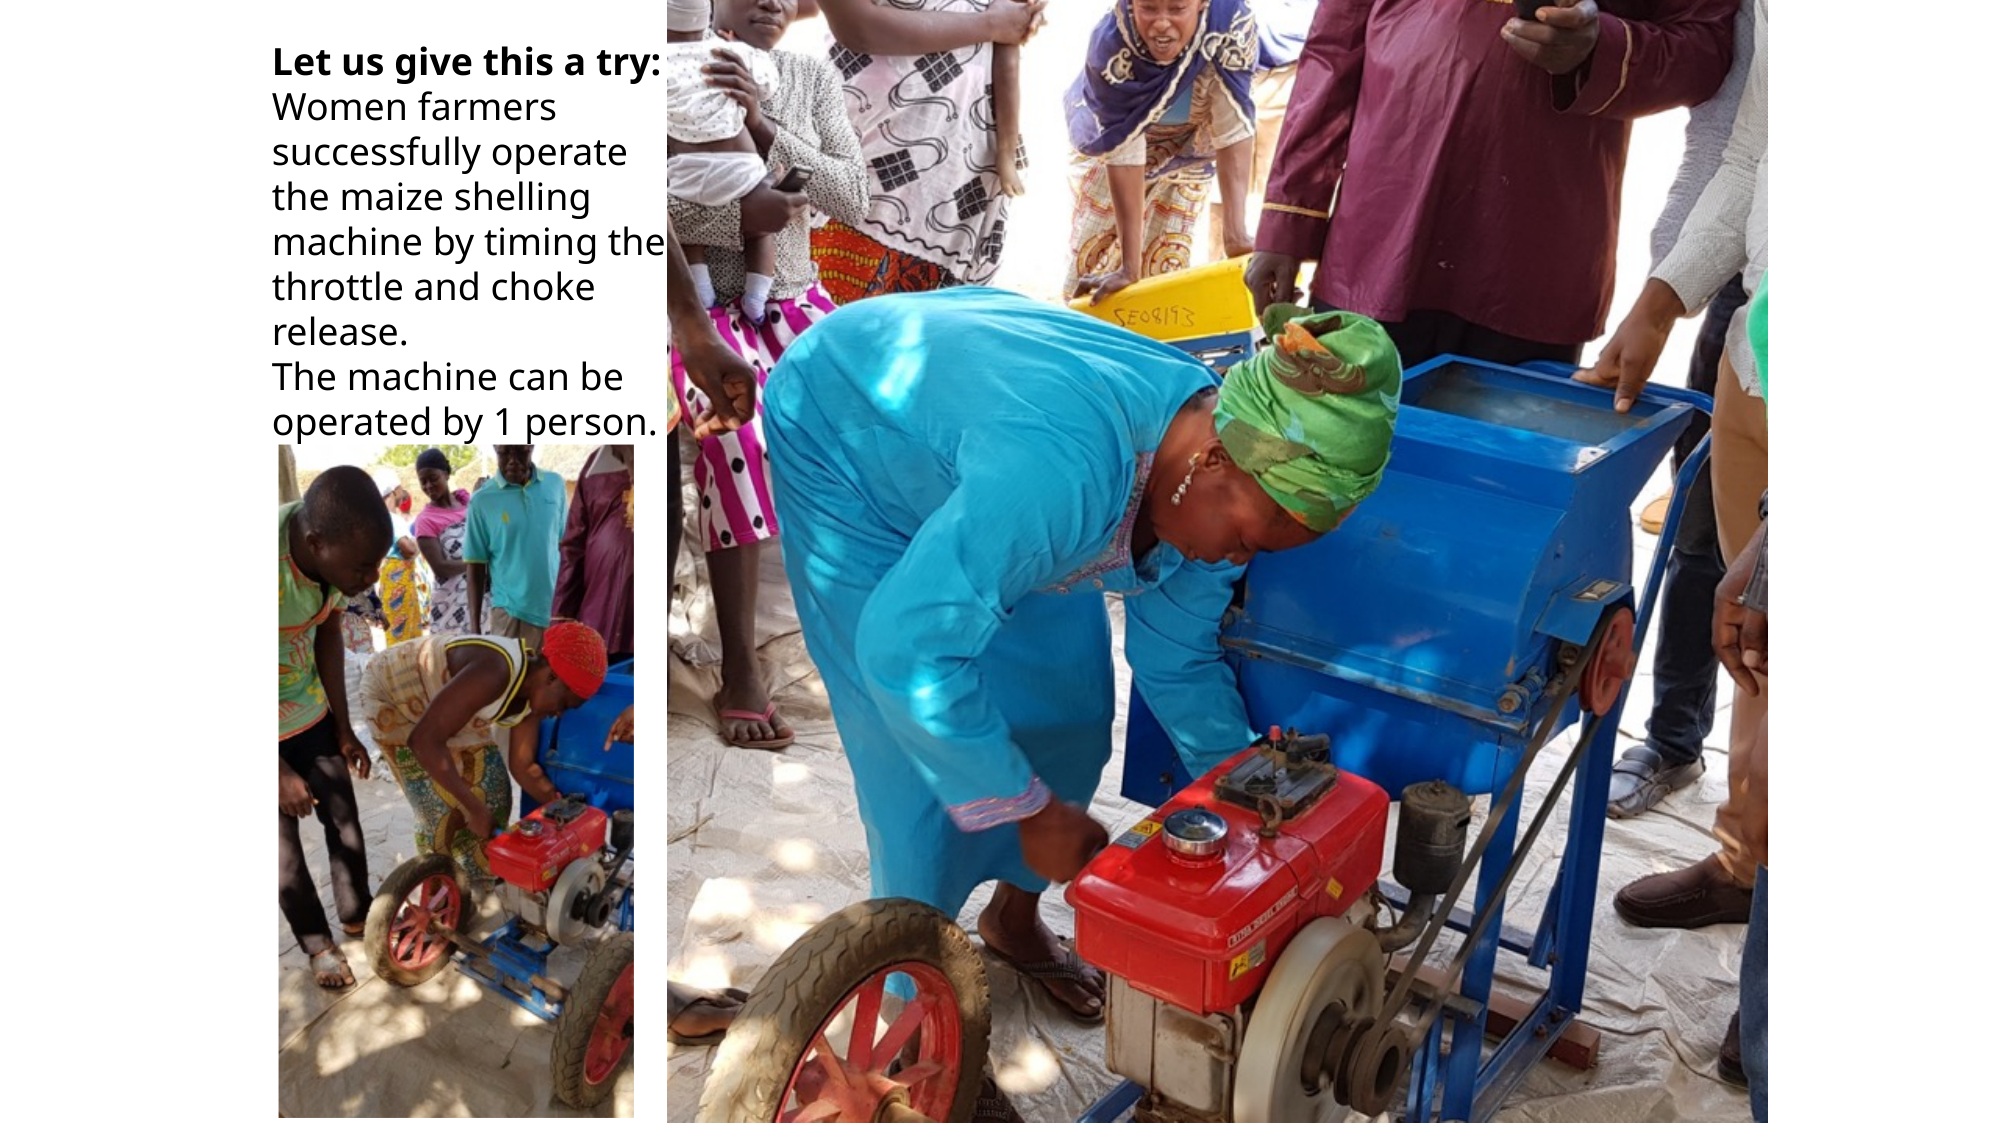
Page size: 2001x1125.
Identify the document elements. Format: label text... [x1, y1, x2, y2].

picture [119, 0, 1768, 1123]
text_box Let us give this a try: Women farmers successfully operate the maize shelling machine by timing the throttle and choke release. The machine can be operated by 1 person. [257, 30, 667, 450]
